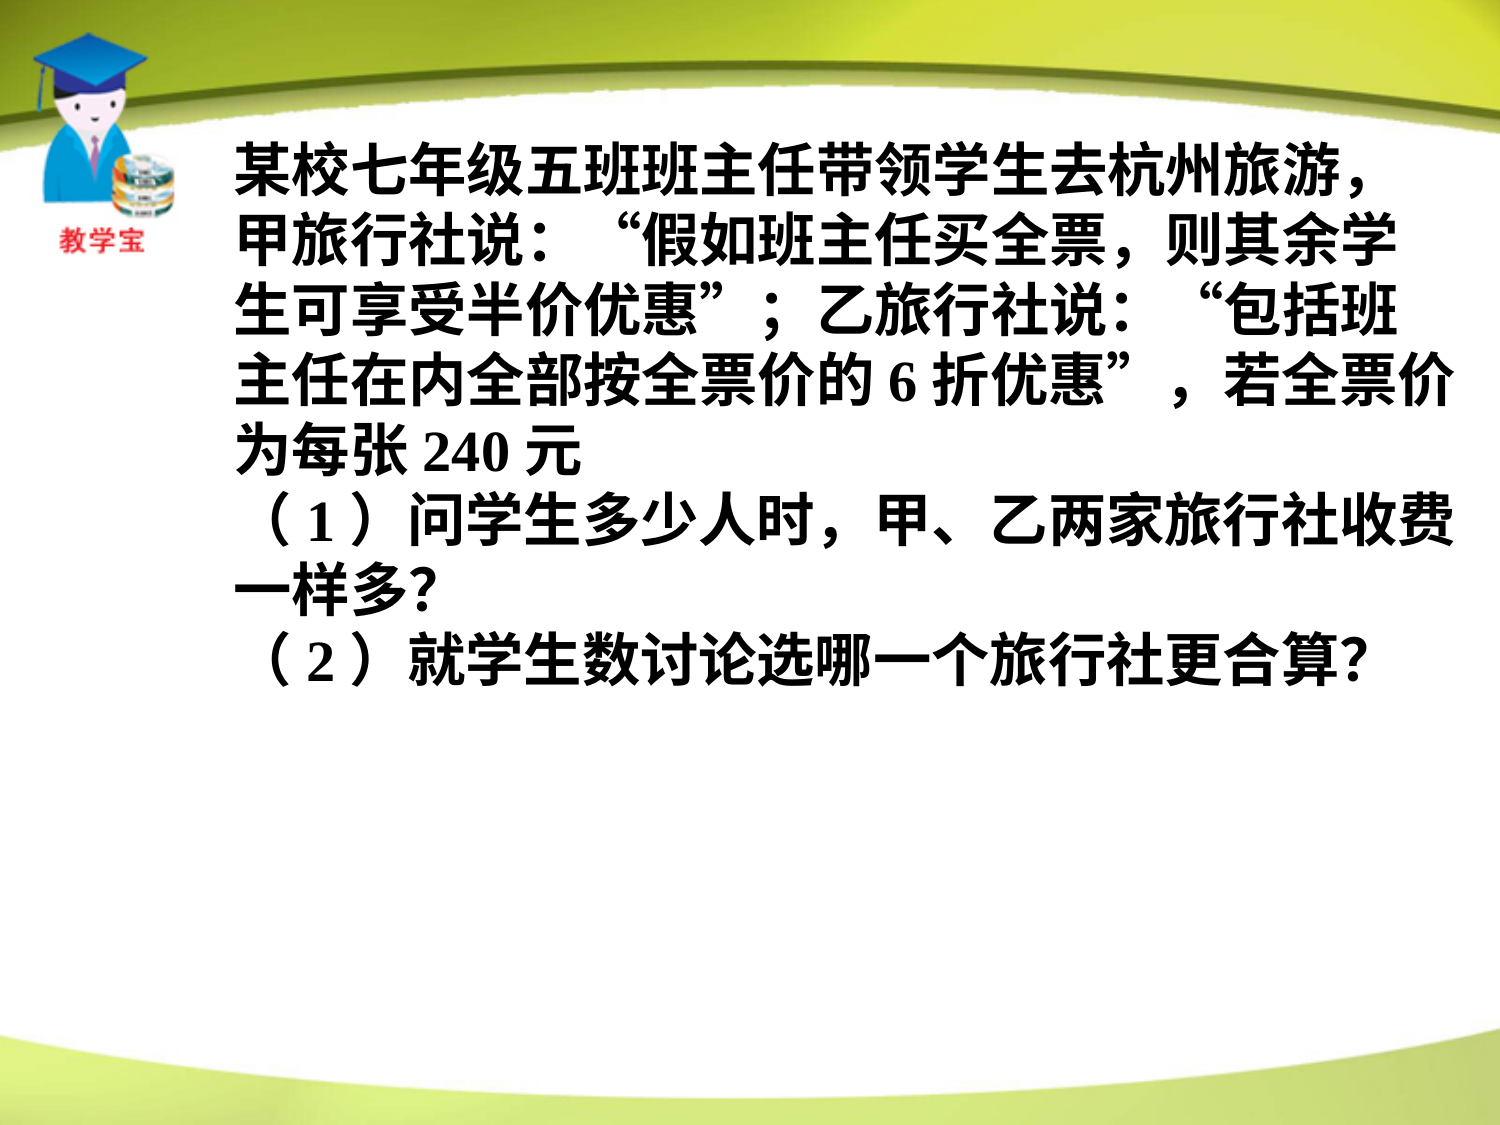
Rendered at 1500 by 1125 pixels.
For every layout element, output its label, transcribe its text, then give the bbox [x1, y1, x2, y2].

text_box 某校七年级五班班主任带领学生去杭州旅游，甲旅行社说：“假如班主任买全票，则其余学生可享受半价优惠”；乙旅行社说：“包括班主任在内全部按全票价的6折优惠”，若全票价为每张240元 （1）问学生多少人时，甲、乙两家旅行社收费一样多？ （2）就学生数讨论选哪一个旅行社更合算？ [219, 126, 1472, 701]
picture [0, 0, 1500, 1125]
